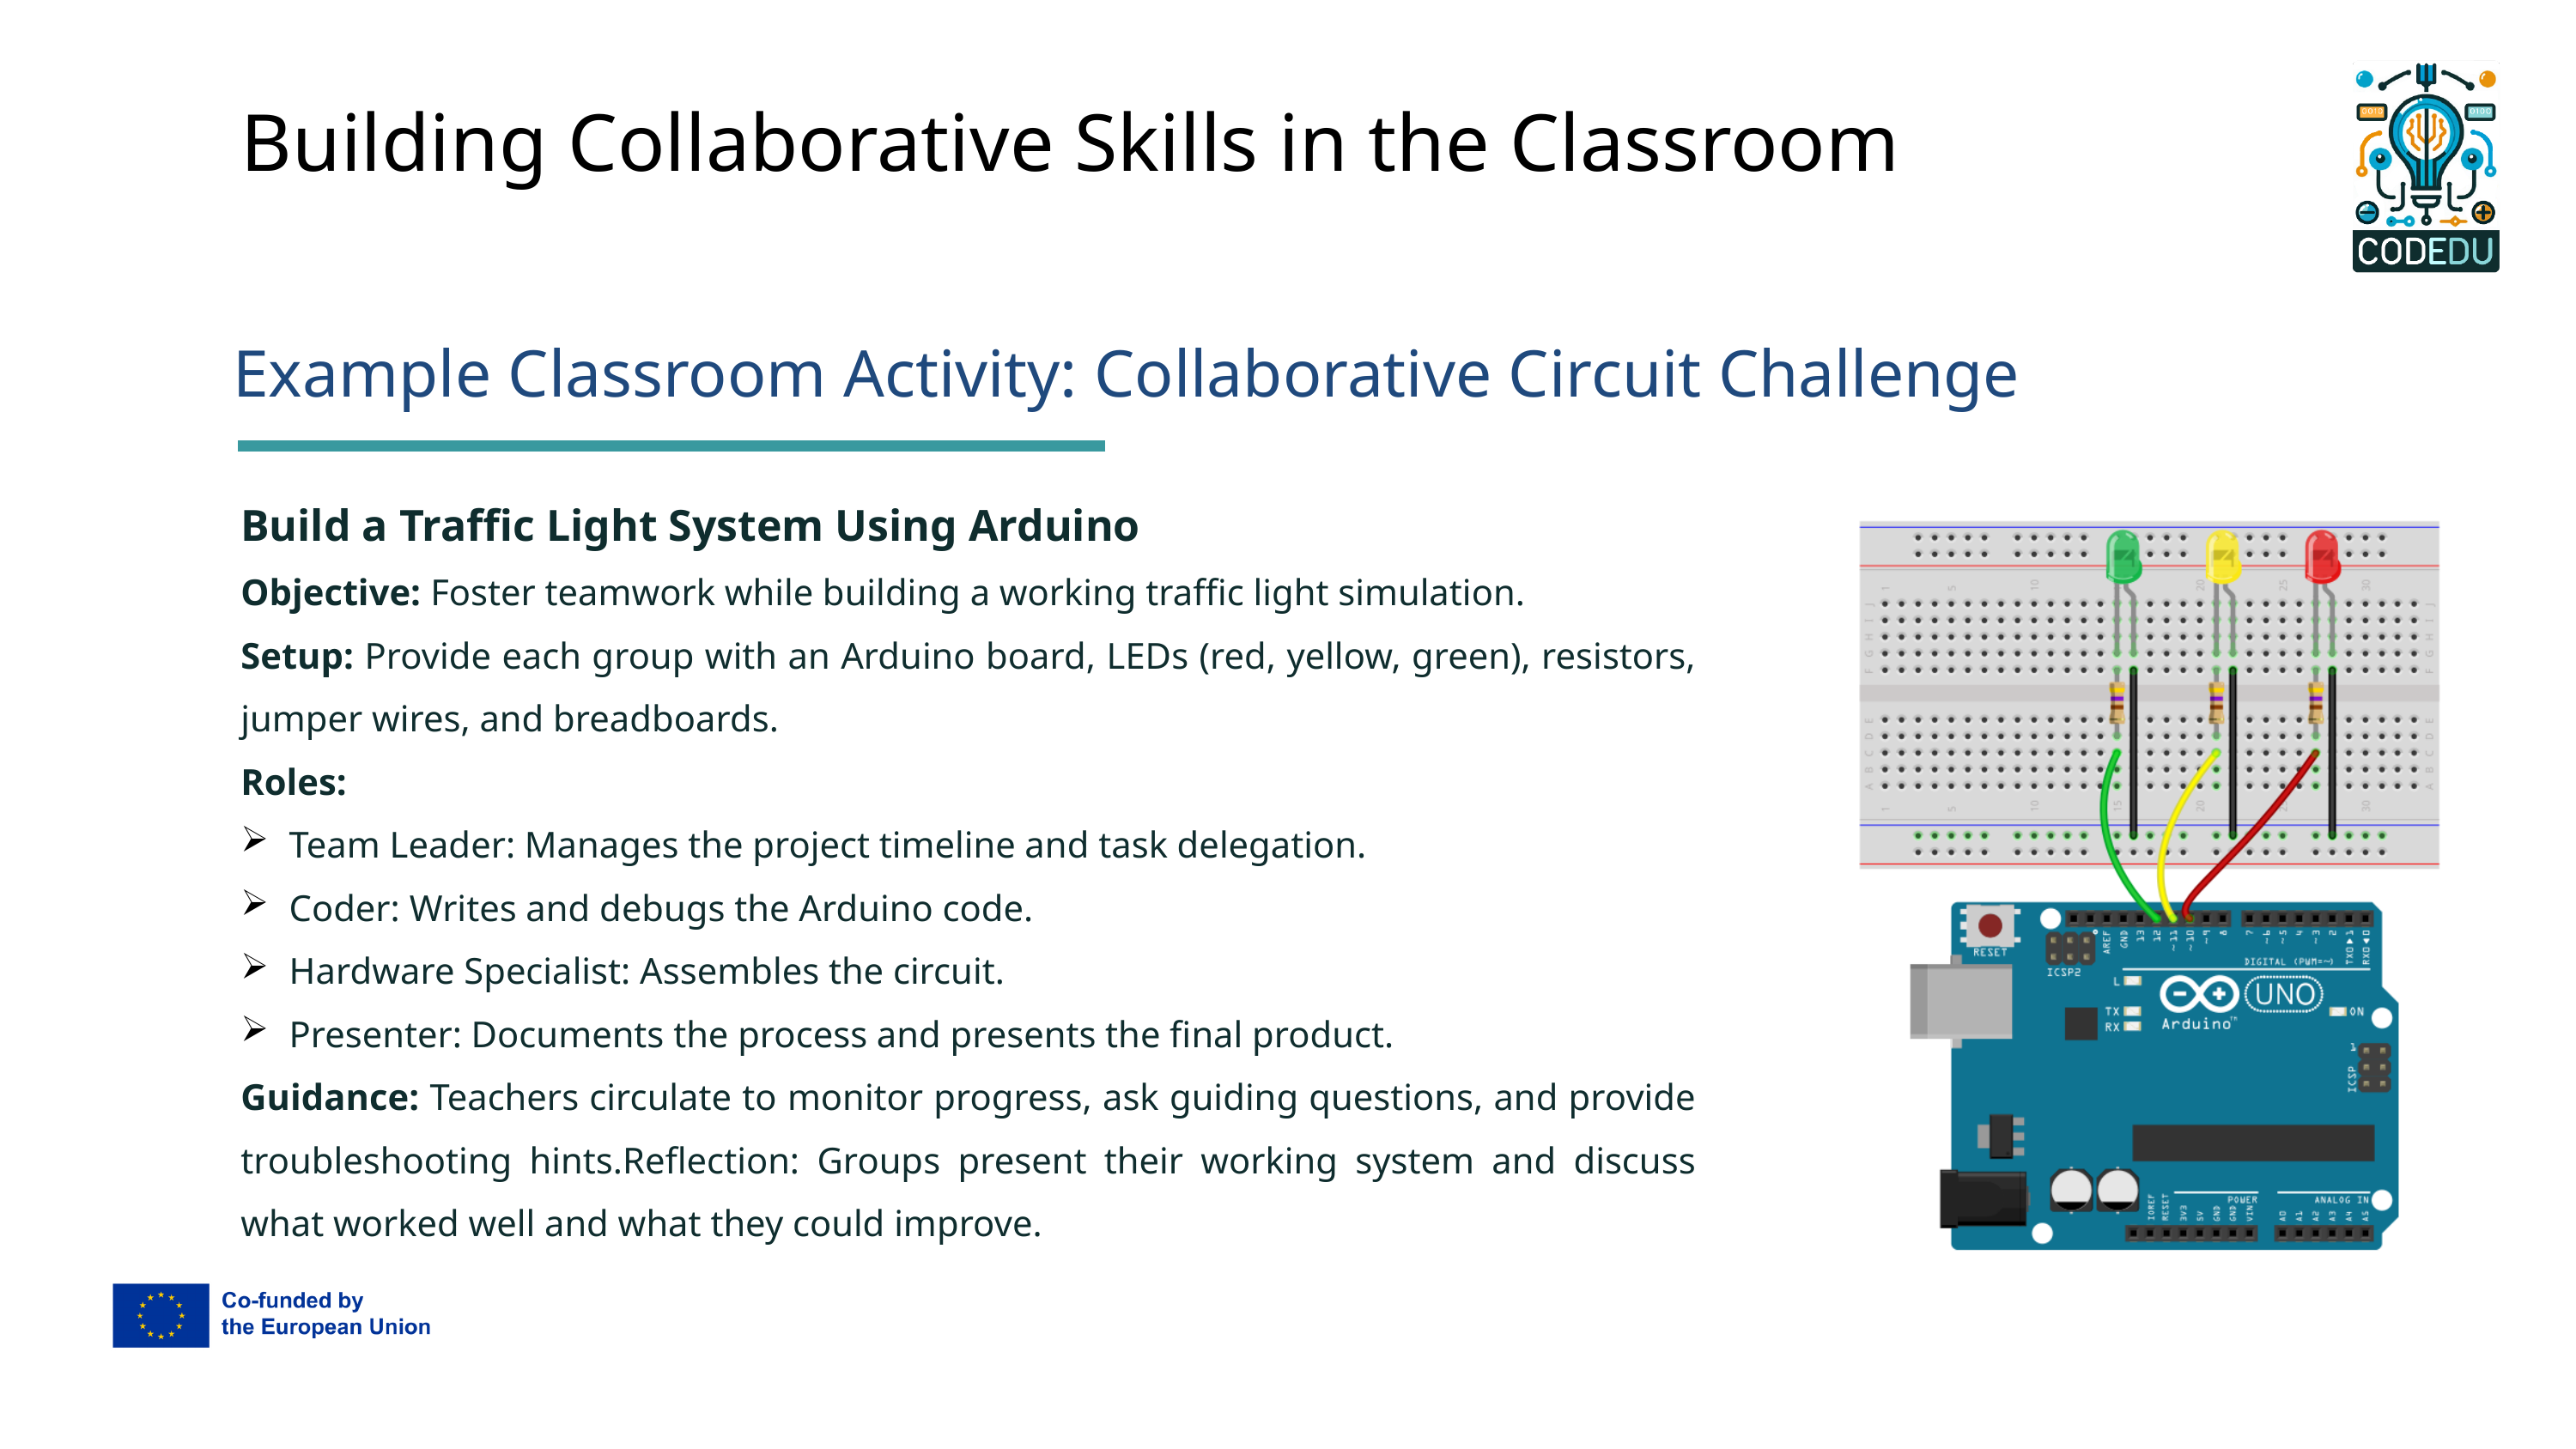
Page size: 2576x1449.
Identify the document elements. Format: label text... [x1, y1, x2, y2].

text_box [107, 1278, 443, 1353]
text_box Example Classroom Activity: Collaborative Circuit Challenge [233, 296, 2387, 410]
text_box Building Collaborative Skills in the Classroom [240, 82, 2217, 187]
text_box Build a Traffic Light System Using Arduino Objective: Foster teamwork while building a working traffic light simulation. Setup: Provide each group with an Arduino board, LEDs (red, yellow, green), resistors, jumper wires, and breadboards. Roles: Team Leader: Manages the project timeline and task delegation. Coder: Writes and debugs the Arduino code. Hardware Specialist: Assembles the circuit. Presenter: Documents the process and presents the final product. Guidance: Teachers circulate to monitor progress, ask guiding questions, and provide troubleshooting hints.Reflection: Groups present their working system and discuss what worked well and what they could improve. [240, 724, 1697, 1245]
text_box Build a Traffic Light System Using Arduino Objective: Foster teamwork while building a working traffic light simulation. Setup: Provide each group with an Arduino board, LEDs (red, yellow, green), resistors, jumper wires, and breadboards. Roles: Team Leader: Manages the project timeline and task delegation. Coder: Writes and debugs the Arduino code. Hardware Specialist: Assembles the circuit. Presenter: Documents the process and presents the final product. Guidance: Teachers circulate to monitor progress, ask guiding questions, and provide troubleshooting hints.Reflection: Groups present their working system and discuss what worked well and what they could improve. [240, 474, 1697, 724]
picture [1857, 518, 2443, 1253]
picture [2221, 0, 2576, 395]
